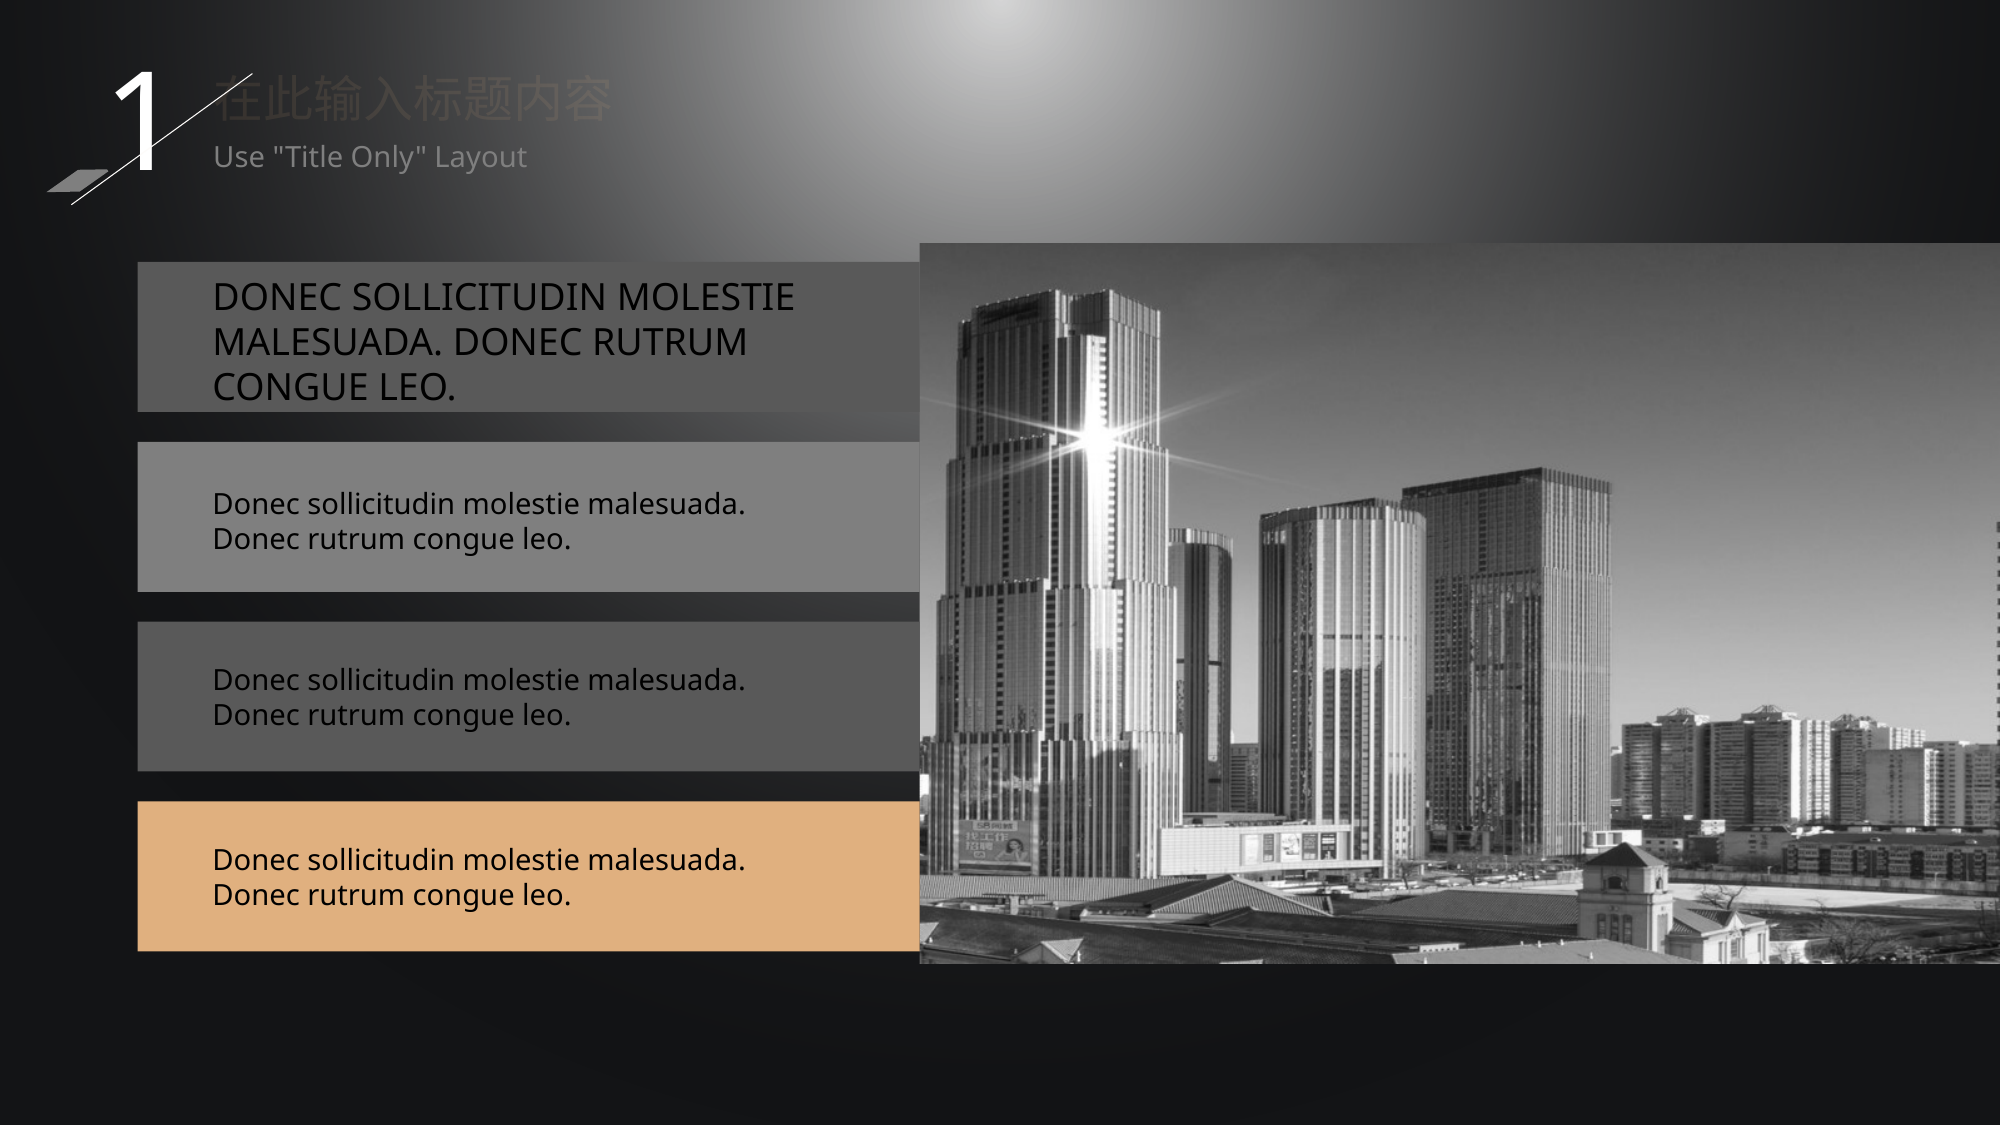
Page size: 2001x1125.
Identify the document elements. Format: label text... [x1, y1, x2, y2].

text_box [88, 25, 222, 239]
text_box Donec sollicitudin molestie malesuada. Donec rutrum congue leo. [197, 478, 773, 563]
text_box Donec sollicitudin molestie malesuada. Donec rutrum congue leo. [197, 833, 773, 919]
text_box [919, 242, 2000, 965]
text_box Donec sollicitudin molestie malesuada. Donec rutrum congue leo. [197, 653, 773, 739]
text_box [137, 621, 921, 773]
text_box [222, 60, 1455, 182]
text_box [137, 441, 921, 593]
text_box DONEC SOLLICITUDIN MOLESTIE MALESUADA. DONEC RUTRUM CONGUE LEO. [197, 265, 861, 416]
text_box [137, 800, 921, 952]
text_box [137, 261, 921, 413]
